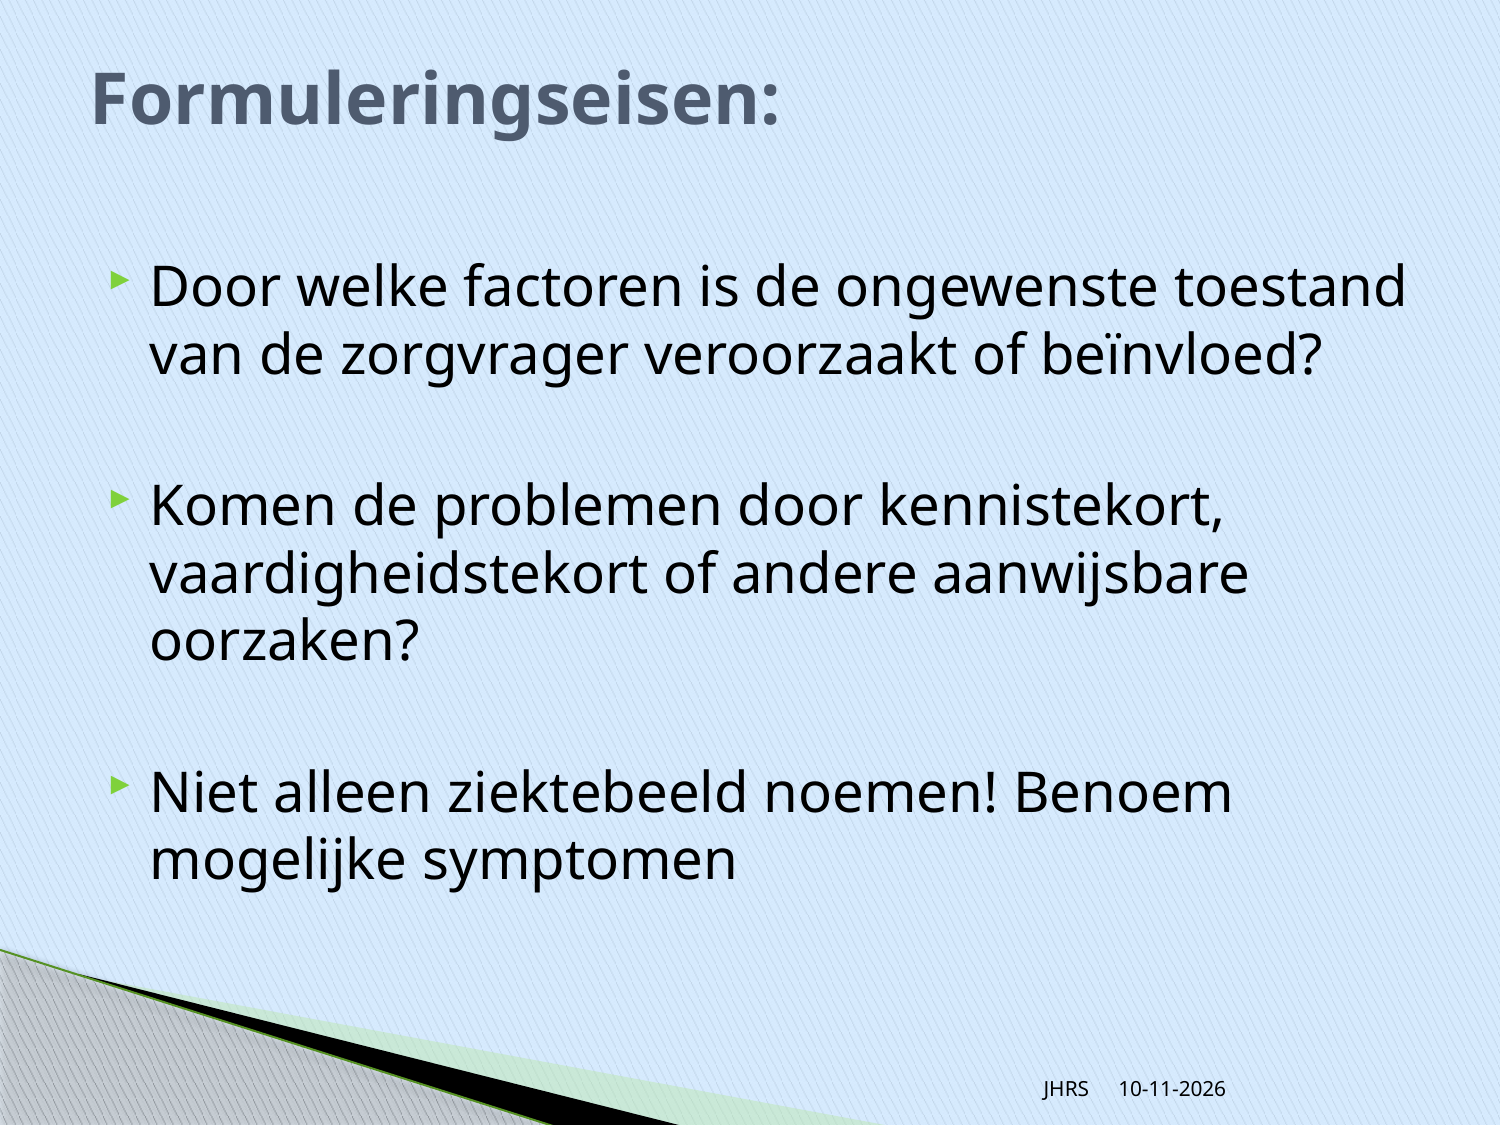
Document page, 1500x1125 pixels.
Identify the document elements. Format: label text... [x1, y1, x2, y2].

footer JHRS [718, 1051, 1105, 1112]
title Formuleringseisen: [75, 45, 1425, 233]
list Door welke factoren is de ongewenste toestand van de zorgvrager veroorzaakt of beïnvloed? Komen de problemen door kennistekort, vaardigheidstekort of andere aanwijsbare oorzaken? Niet alleen ziektebeeld noemen! Benoem mogelijke symptomen [75, 243, 1425, 986]
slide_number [1105, 1051, 1419, 1112]
